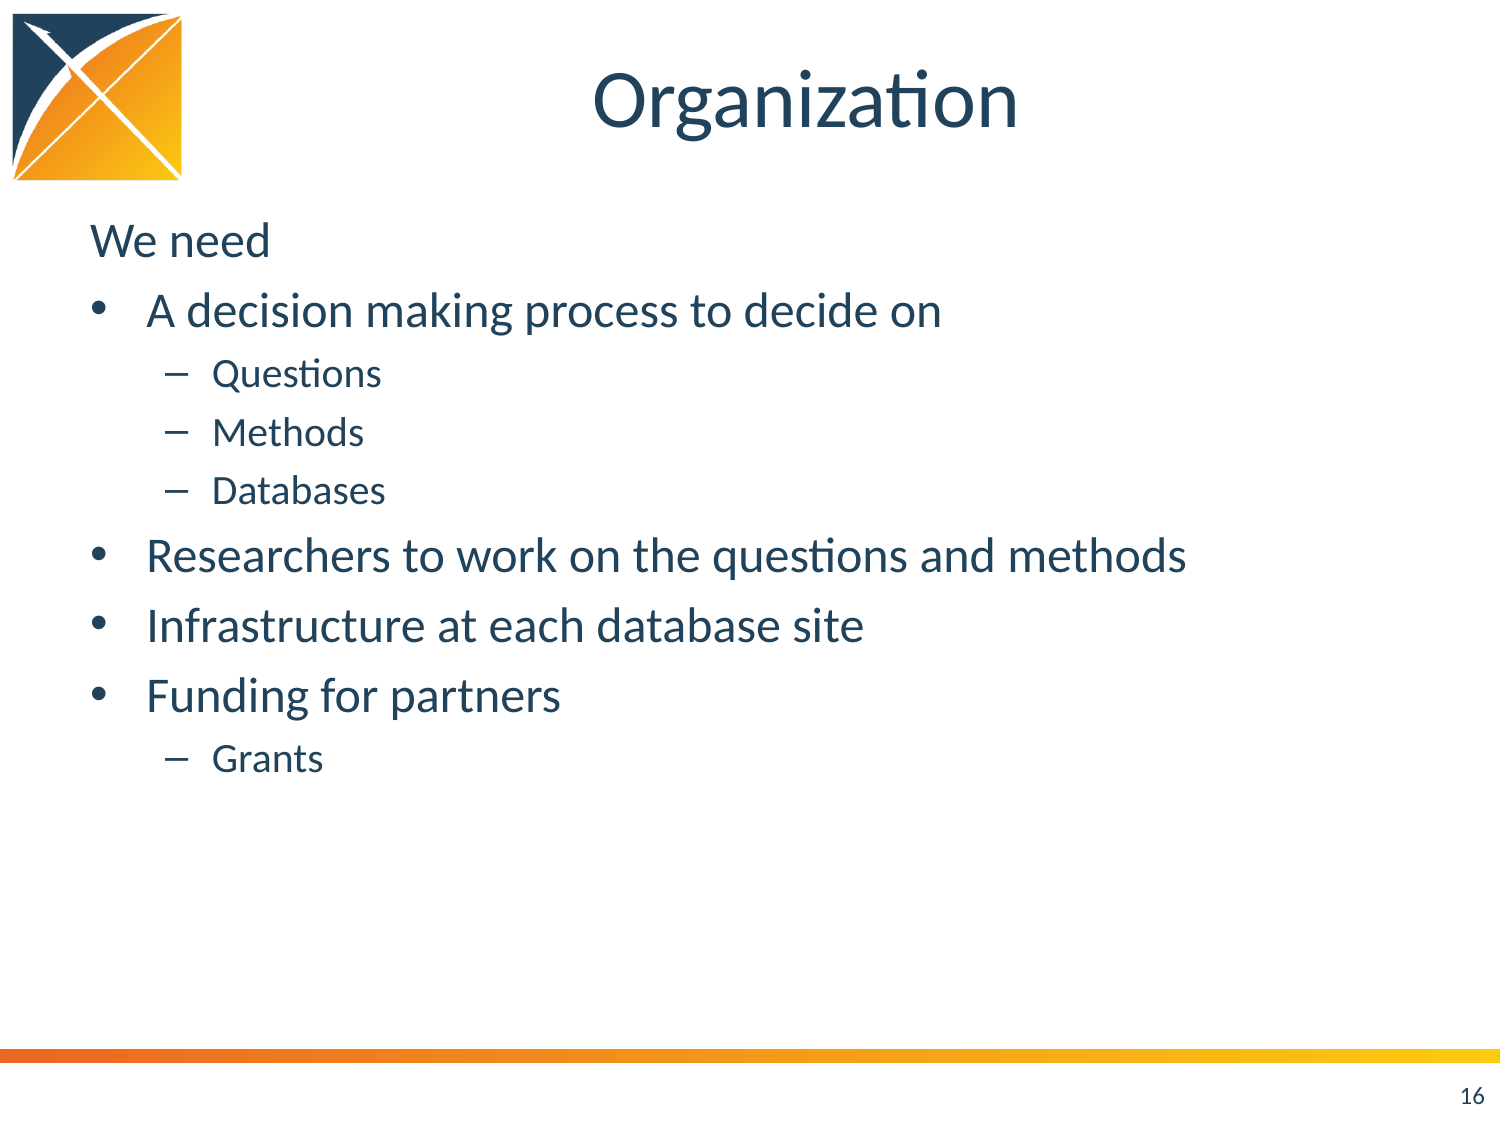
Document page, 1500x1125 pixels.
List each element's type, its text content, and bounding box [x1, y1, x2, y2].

title Organization [187, 24, 1425, 163]
list We need A decision making process to decide on Questions Methods Databases Researchers to work on the questions and methods Infrastructure at each database site Funding for partners Grants [75, 200, 1425, 1005]
picture [0, 0, 206, 200]
slide_number 16 [1149, 1065, 1500, 1125]
